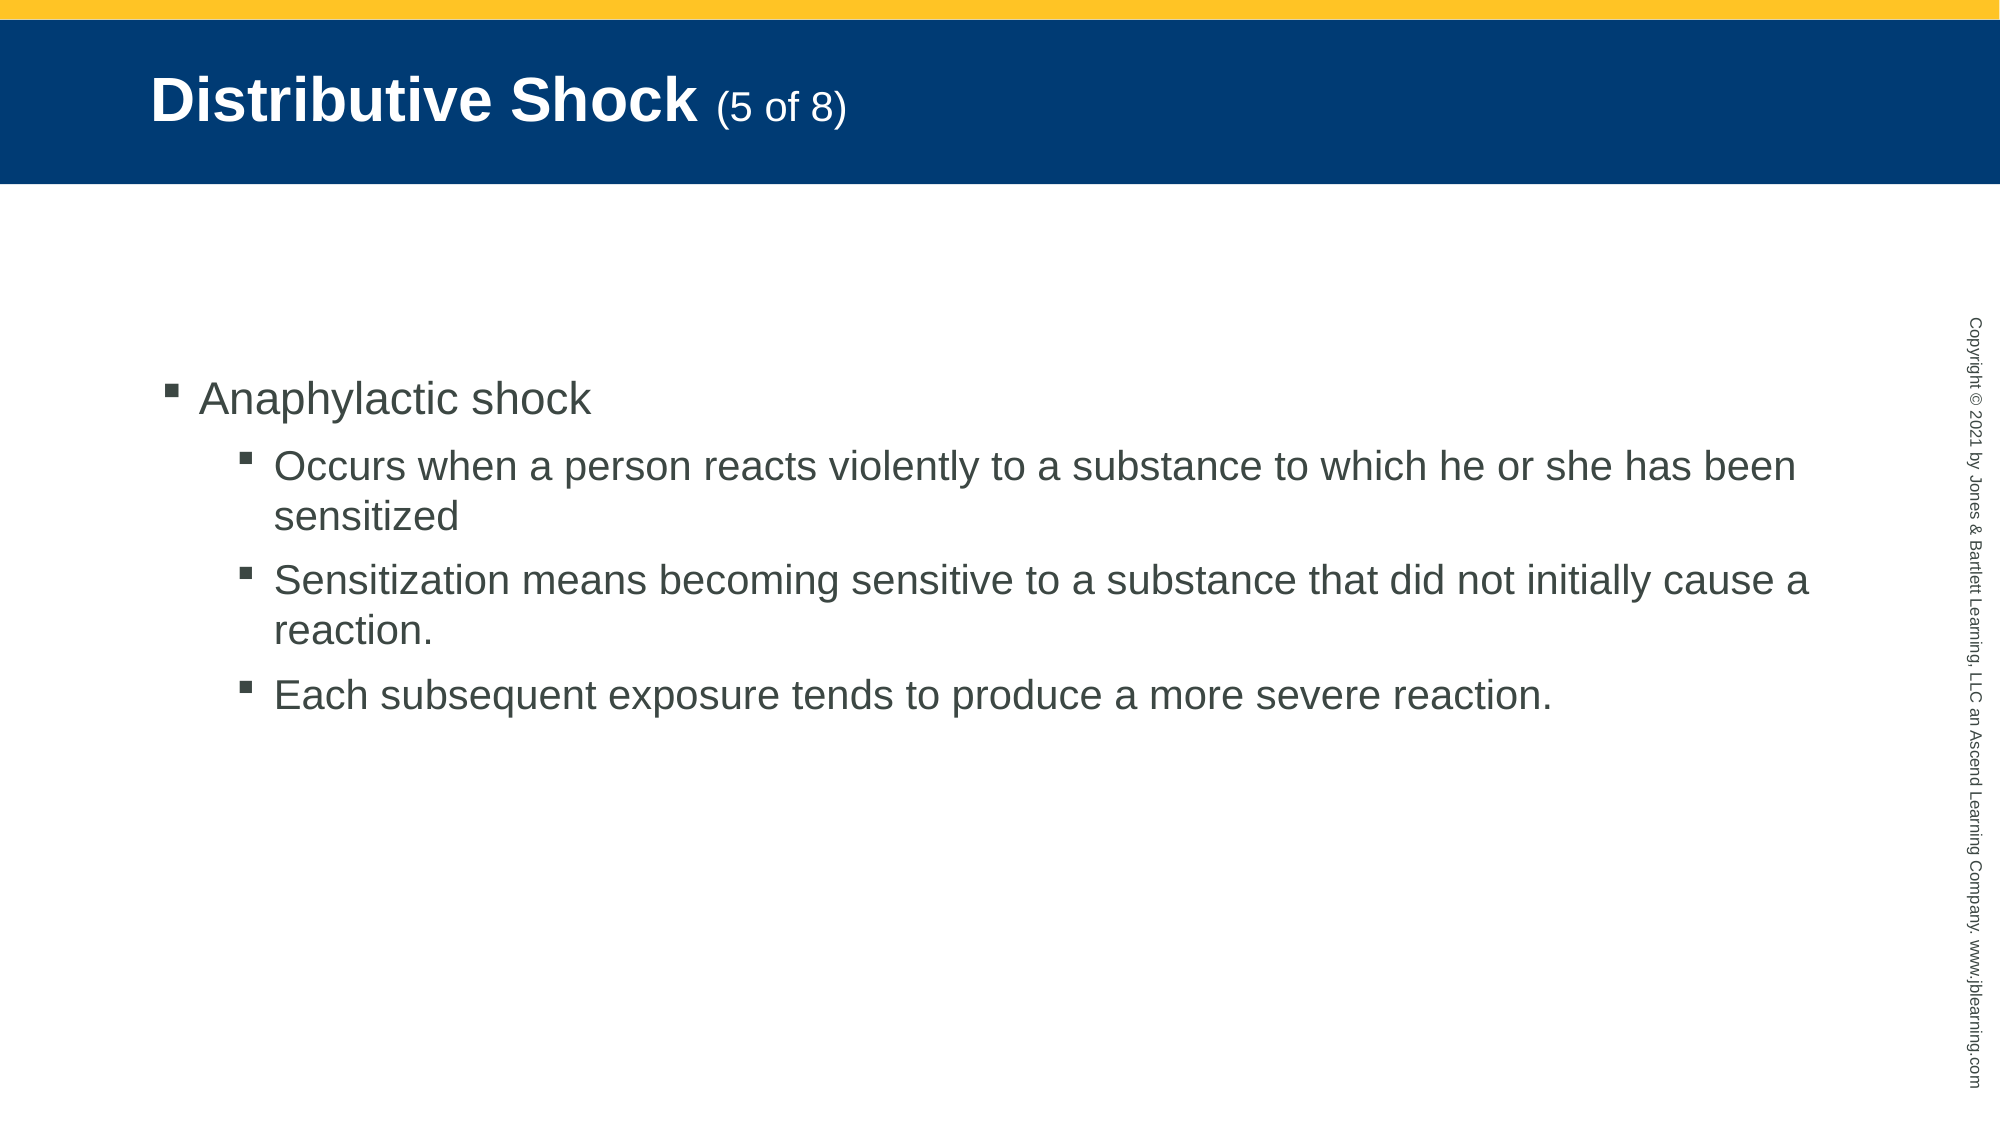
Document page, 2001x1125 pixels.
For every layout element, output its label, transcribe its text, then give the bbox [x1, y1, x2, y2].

title Distributive Shock (5 of 8) [0, 19, 2000, 185]
list Anaphylactic shock Occurs when a person reacts violently to a substance to which he or she has been sensitized Sensitization means becoming sensitive to a substance that did not initially cause a reaction. Each subsequent exposure tends to produce a more severe reaction. [146, 361, 1859, 1016]
